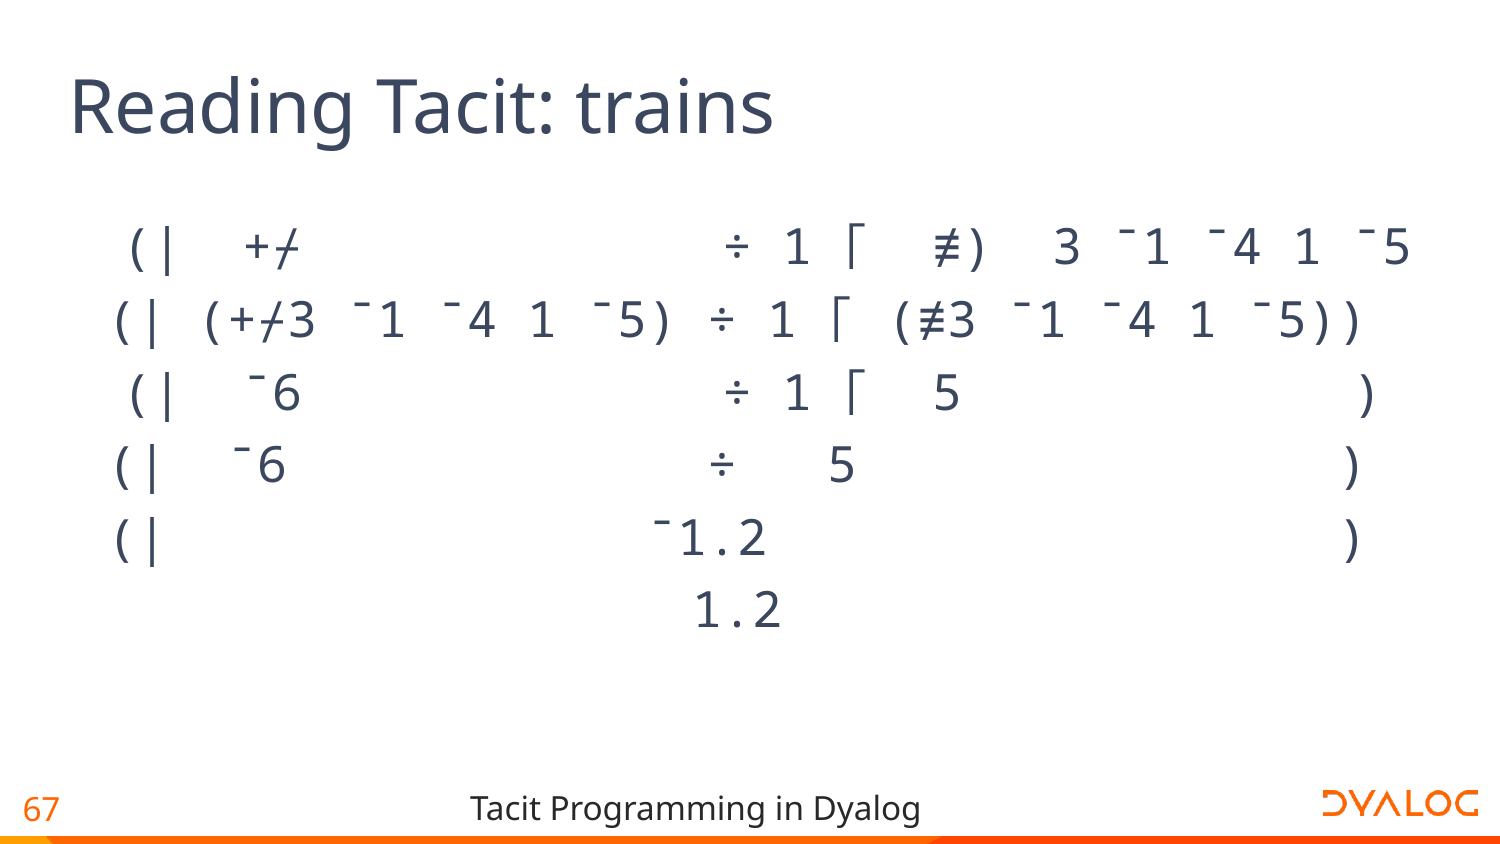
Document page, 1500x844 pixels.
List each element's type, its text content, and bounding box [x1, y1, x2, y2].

picture [1323, 790, 1478, 816]
list (| +⌿ ÷ 1 ⌈ ≢) 3 ¯1 ¯4 1 ¯5 (| (+⌿3 ¯1 ¯4 1 ¯5) ÷ 1 ⌈ (≢3 ¯1 ¯4 1 ¯5)) (| ¯6 ÷ 1 ⌈ 5 ) (| ¯6 ÷ 5 ) (| ¯1.2 ) 1.2. [53, 207, 1453, 740]
title Reading Tacit: trains [53, 43, 1121, 157]
picture [0, 836, 1500, 844]
